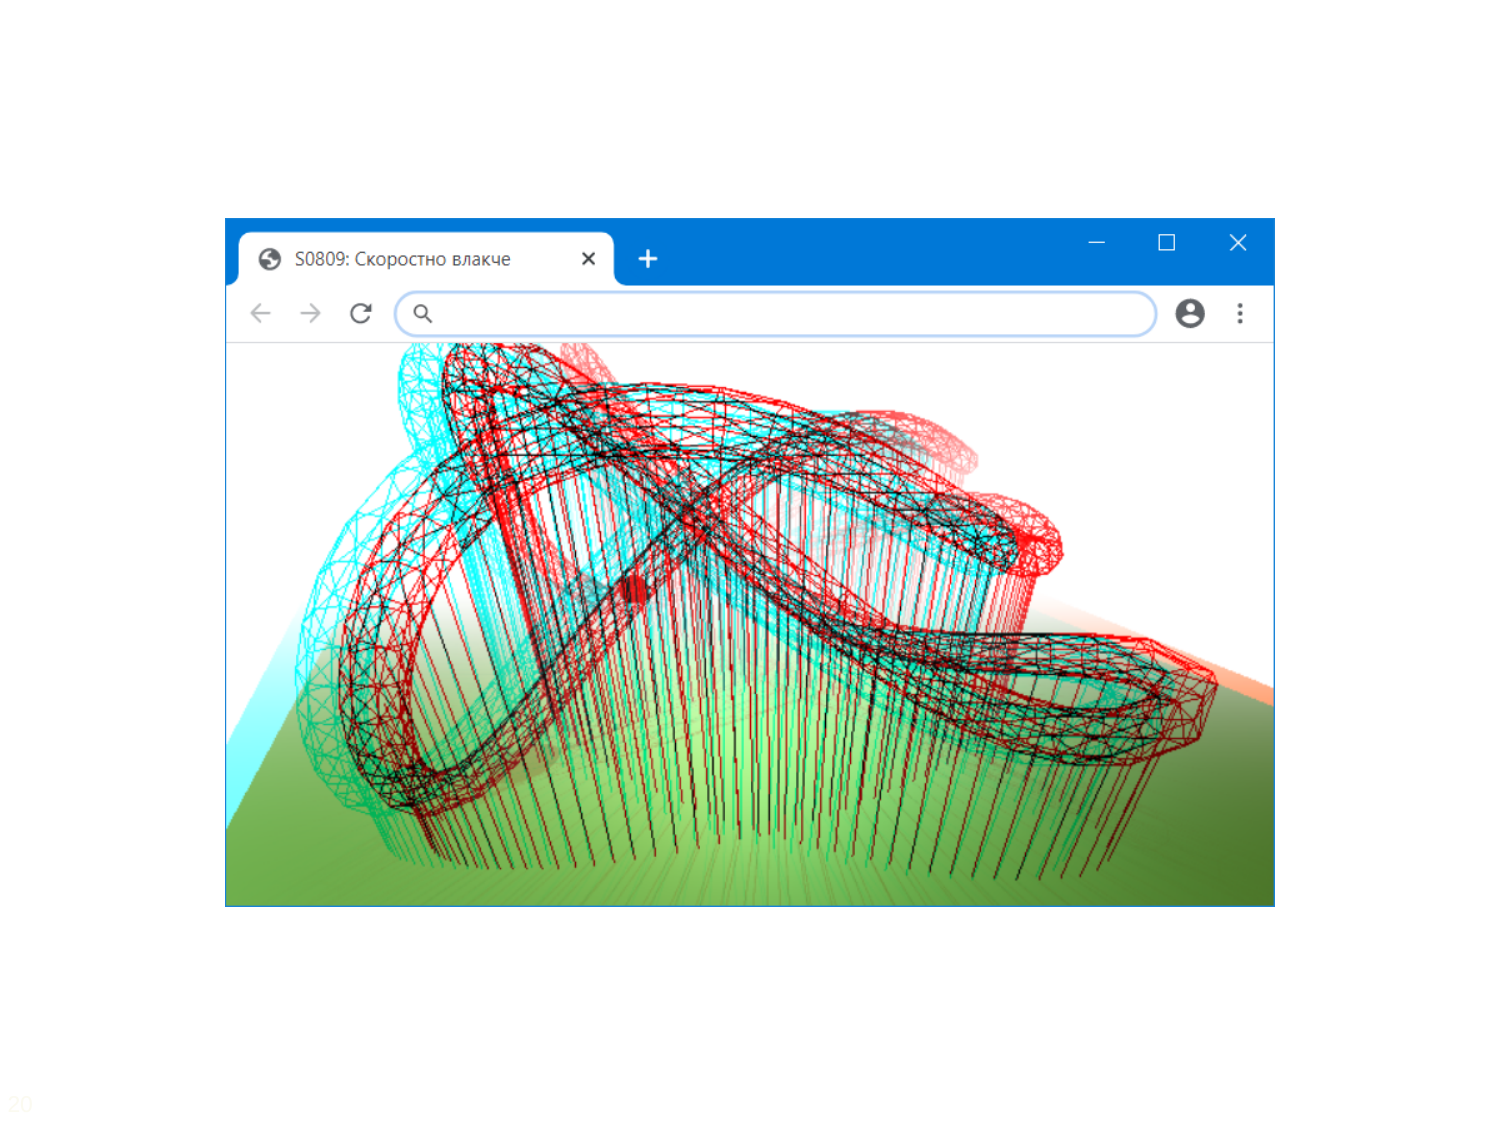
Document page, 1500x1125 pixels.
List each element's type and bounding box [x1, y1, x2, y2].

picture [224, 218, 1276, 907]
